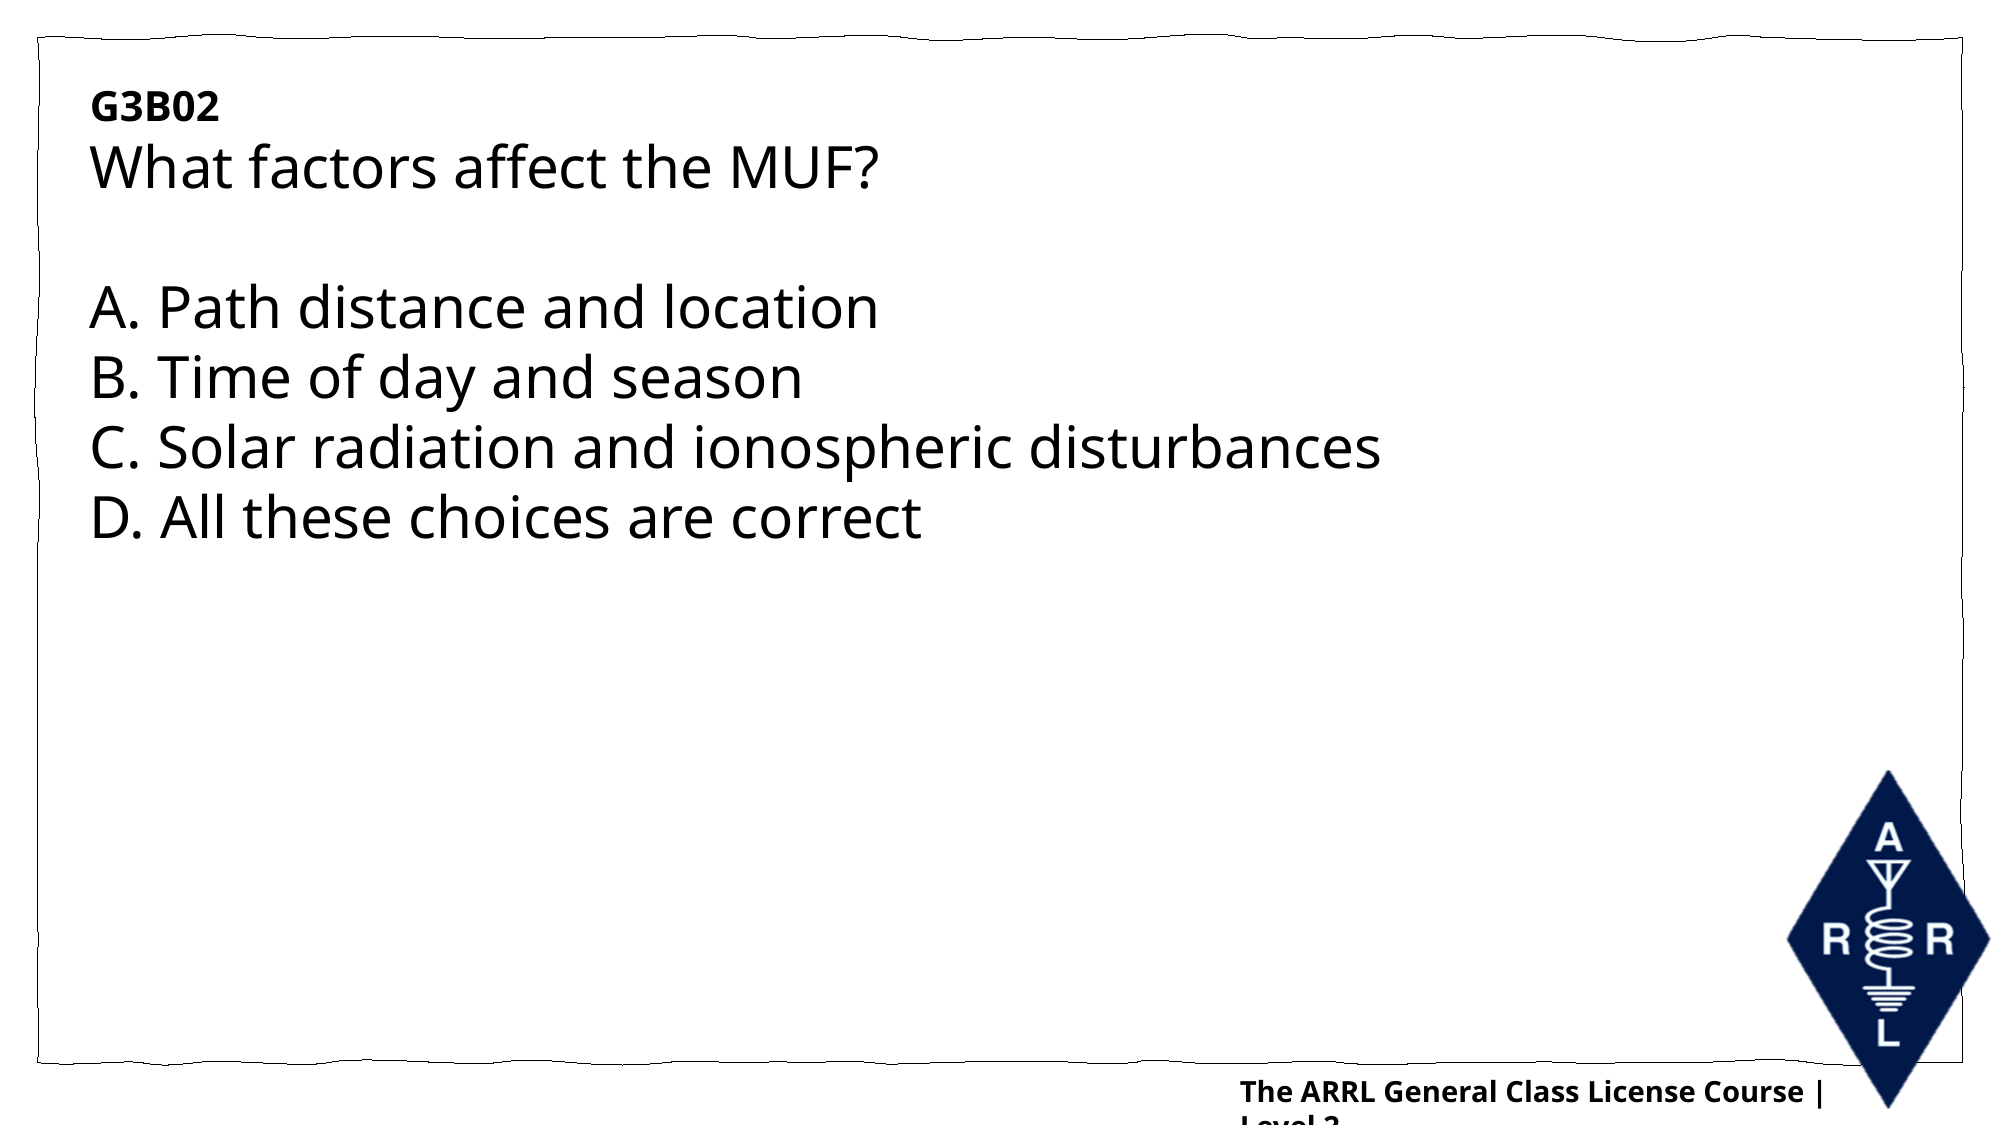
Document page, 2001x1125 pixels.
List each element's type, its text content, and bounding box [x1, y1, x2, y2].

picture [1773, 752, 1999, 1125]
text_box G3B02 What factors affect the MUF? A. Path distance and location B. Time of day and season C. Solar radiation and ionospheric disturbances D. All these choices are correct [75, 72, 1850, 628]
